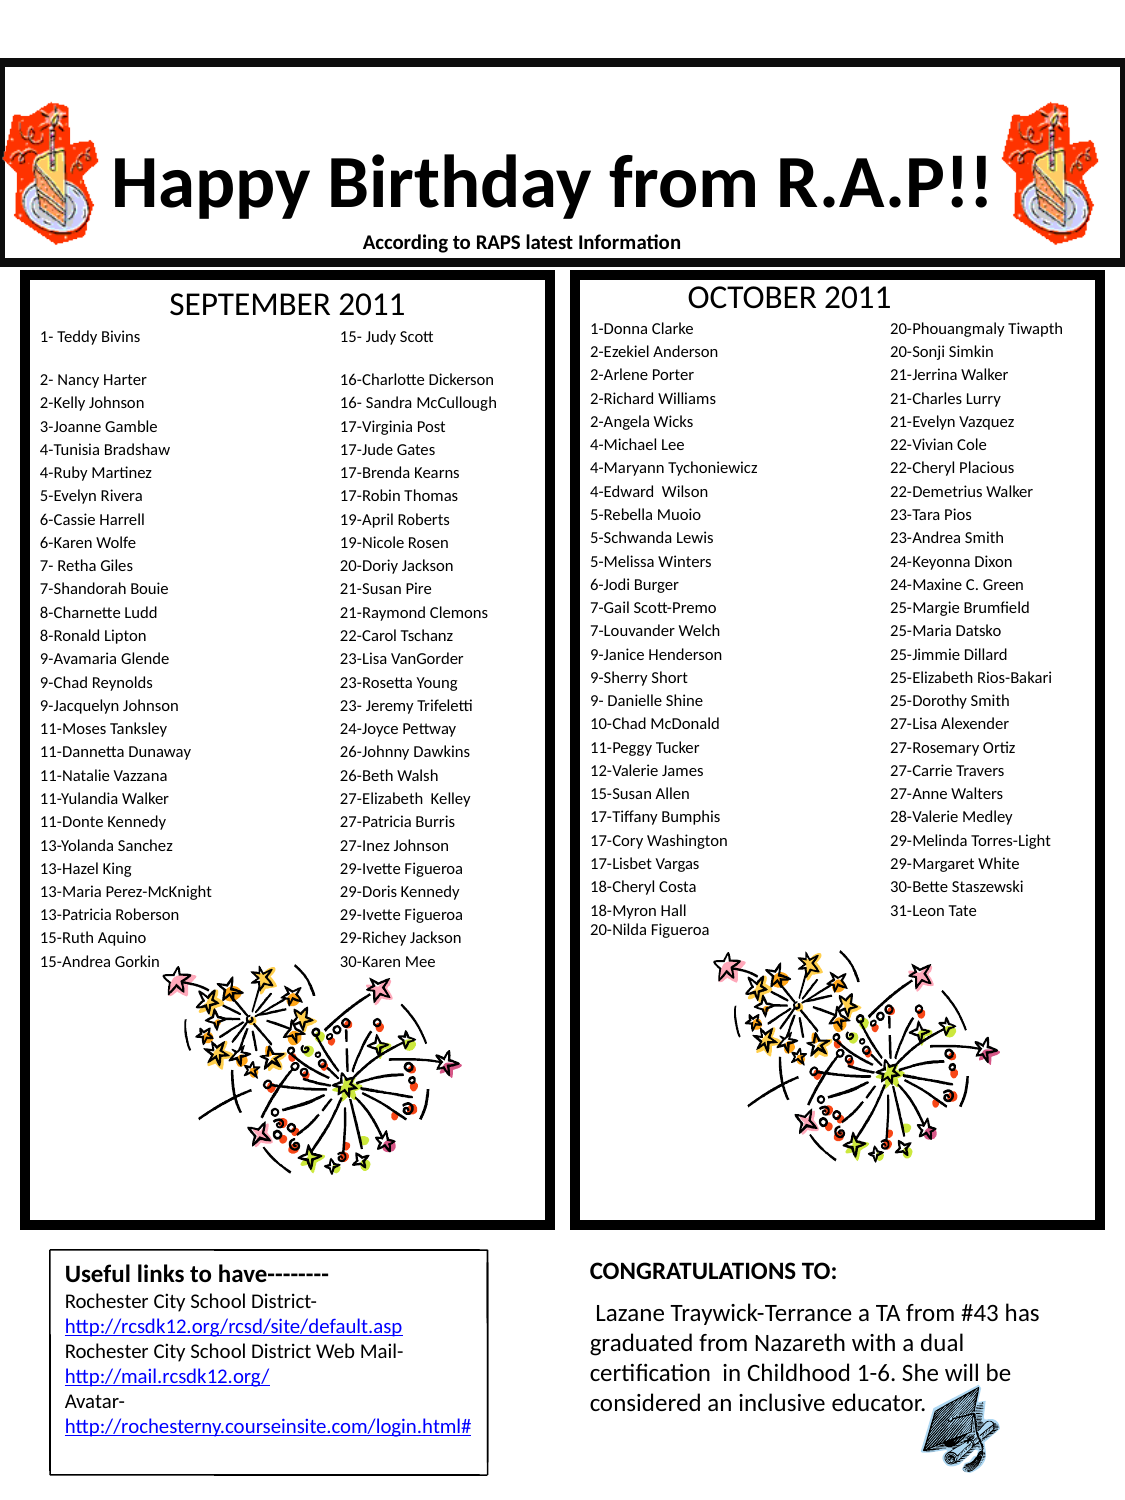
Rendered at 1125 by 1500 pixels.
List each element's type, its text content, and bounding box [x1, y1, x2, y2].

title Happy Birthday from R.A.P!! According to RAPS latest Information [0, 62, 1125, 263]
picture [712, 949, 1001, 1163]
picture [162, 963, 463, 1176]
text_box Useful links to have-------- Rochester City School District- http://rcsdk12.org/rcsd/site/default.asp Rochester City School District Web Mail- http://mail.rcsdk12.org/ Avatar- http://rochesterny.courseinsite.com/login.html# [49, 1250, 488, 1500]
text_box CONGRATULATIONS TO: Lazane Traywick-Terrance a TA from #43 has graduated from Nazareth with a dual certification in Childhood 1-6. She will be considered an inclusive educator. [574, 1246, 1100, 1500]
picture [999, 99, 1101, 248]
list OCTOBER 2011 1-Donna Clarke 20-Phouangmaly Tiwapth 2-Ezekiel Anderson 20-Sonji Simkin 2-Arlene Porter 21-Jerrina Walker 2-Richard Williams 21-Charles Lurry 2-Angela Wicks 21-Evelyn Vazquez 4-Michael Lee 22-Vivian Cole 4-Maryann Tychoniewicz 22-Cheryl Placious 4-Edward Wilson 22-Demetrius Walker 5-Rebella Muoio 23-Tara Pios 5-Schwanda Lewis 23-Andrea Smith 5-Melissa Winters 24-Keyonna Dixon 6-Jodi Burger 24-Maxine C. Green 7-Gail Scott-Premo 25-Margie Brumfield 7-Louvander Welch 25-Maria Datsko 9-Janice Henderson 25-Jimmie Dillard 9-Sherry Short 25-Elizabeth Rios-Bakari 9- Danielle Shine 25-Dorothy Smith 10-Chad McDonald 27-Lisa Alexender 11-Peggy Tucker 27-Rosemary Ortiz 12-Valerie James 27-Carrie Travers 15-Susan Allen 27-Anne Walters 17-Tiffany Bumphis 28-Valerie Medley 17-Cory Washington 29-Melinda Torres-Light 17-Lisbet Vargas 29-Margaret White 18-Cheryl Costa 30-Bette Staszewski 18-Myron Hall 31-Leon Tate 20-Nilda Figueroa [574, 274, 1101, 1226]
picture [920, 1384, 1001, 1474]
list SEPTEMBER 2011 1- Teddy Bivins 15- Judy Scott 2- Nancy Harter 16-Charlotte Dickerson 2-Kelly Johnson 16- Sandra McCullough 3-Joanne Gamble 17-Virginia Post 4-Tunisia Bradshaw 17-Jude Gates 4-Ruby Martinez 17-Brenda Kearns 5-Evelyn Rivera 17-Robin Thomas 6-Cassie Harrell 19-April Roberts 6-Karen Wolfe 19-Nicole Rosen 7- Retha Giles 20-Doriy Jackson 7-Shandorah Bouie 21-Susan Pire 8-Charnette Ludd 21-Raymond Clemons 8-Ronald Lipton 22-Carol Tschanz 9-Avamaria Glende 23-Lisa VanGorder 9-Chad Reynolds 23-Rosetta Young 9-Jacquelyn Johnson 23- Jeremy Trifeletti 11-Moses Tanksley 24-Joyce Pettway 11-Dannetta Dunaway 26-Johnny Dawkins 11-Natalie Vazzana 26-Beth Walsh 11-Yulandia Walker 27-Elizabeth Kelley 11-Donte Kennedy 27-Patricia Burris 13-Yolanda Sanchez 27-Inez Johnson 13-Hazel King 29-Ivette Figueroa 13-Maria Perez-McKnight 29-Doris Kennedy 13-Patricia Roberson 29-Ivette Figueroa 15-Ruth Aquino 29-Richey Jackson 15-Andrea Gorkin 30-Karen Mee [24, 274, 551, 1226]
picture [0, 99, 101, 249]
